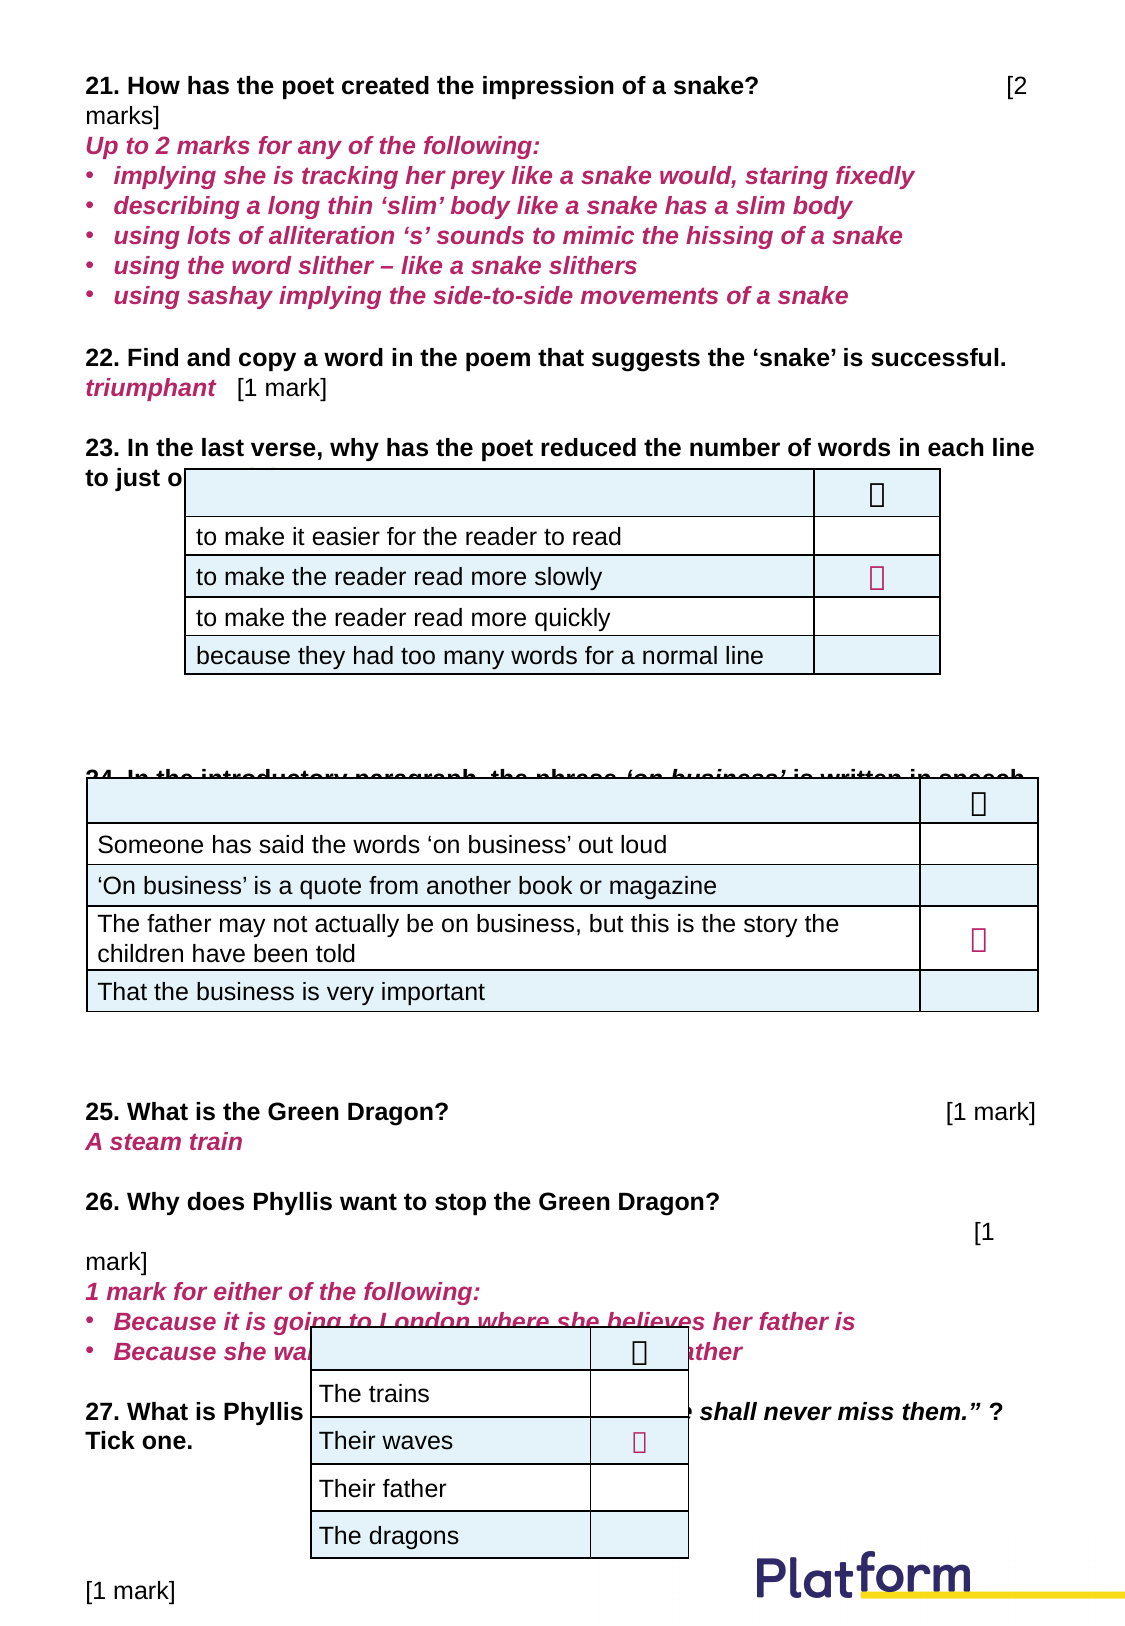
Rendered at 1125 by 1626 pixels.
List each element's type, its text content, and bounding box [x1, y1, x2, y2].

table_cell to make it easier for the reader to read [186, 517, 813, 554]
picture [599, 1535, 1125, 1625]
table_header [186, 470, 813, 516]
table_header  [921, 779, 1037, 822]
table_cell The dragons [312, 1512, 590, 1557]
table_header  [591, 1328, 688, 1369]
table_cell [815, 598, 939, 635]
table_cell [591, 1512, 688, 1557]
table_cell Their waves [312, 1418, 590, 1463]
table_cell Their father [312, 1465, 590, 1510]
table_cell because they had too many words for a normal line [186, 636, 813, 673]
table_header [88, 779, 919, 822]
table_cell Someone has said the words ‘on business’ out loud [88, 824, 919, 864]
table_header  [815, 470, 939, 516]
table_cell [591, 1371, 688, 1416]
table_cell to make the reader read more slowly [186, 556, 813, 596]
table_cell  [815, 556, 939, 596]
table_cell The trains [312, 1371, 590, 1416]
table_cell [921, 824, 1037, 864]
table_cell [815, 517, 939, 554]
table_cell [921, 971, 1037, 1011]
table_cell  [921, 907, 1037, 969]
table_cell ‘On business’ is a quote from another book or magazine [88, 865, 919, 905]
table_header [312, 1328, 590, 1369]
text_box 21. How has the poet created the impression of a snake? [2 marks] Up to 2 marks for any of the following: implying she is tracking her prey like a snake would, staring fixedly describing a long thin ‘slim’ body like a snake has a slim body using lots of alliteration ‘s’ sounds to mimic the hissing of a snake using the word slither – like a snake slithers using sashay implying the side-to-side movements of a snake 22. Find and copy a word in the poem that suggests the ‘snake’ is successful. triumphant [1 mark] 23. In the last verse, why has the poet reduced the number of words in each line to just one? Tick one. [1 mark] 24. In the introductory paragraph, the phrase ‘on business’ is written in speech marks. What does this suggest? Tick one. [1 mark] 25. What is the Green Dragon? [1 mark] A steam train 26. Why does Phyllis want to stop the Green Dragon? [1 mark] 1 mark for either of the following: Because it is going to London where she believes her father is Because she wants it to take a message to her father 27. What is Phyllis referring to when she says, “We shall never miss them.” ? Tick one. [1 mark] [70, 62, 1055, 1625]
table_cell  [591, 1418, 688, 1463]
table_cell [591, 1465, 688, 1510]
table_cell [921, 865, 1037, 905]
table_cell The father may not actually be on business, but this is the story the children have been told [88, 907, 919, 969]
table_cell That the business is very important [88, 971, 919, 1011]
table_cell to make the reader read more quickly [186, 598, 813, 635]
table_cell [815, 636, 939, 673]
